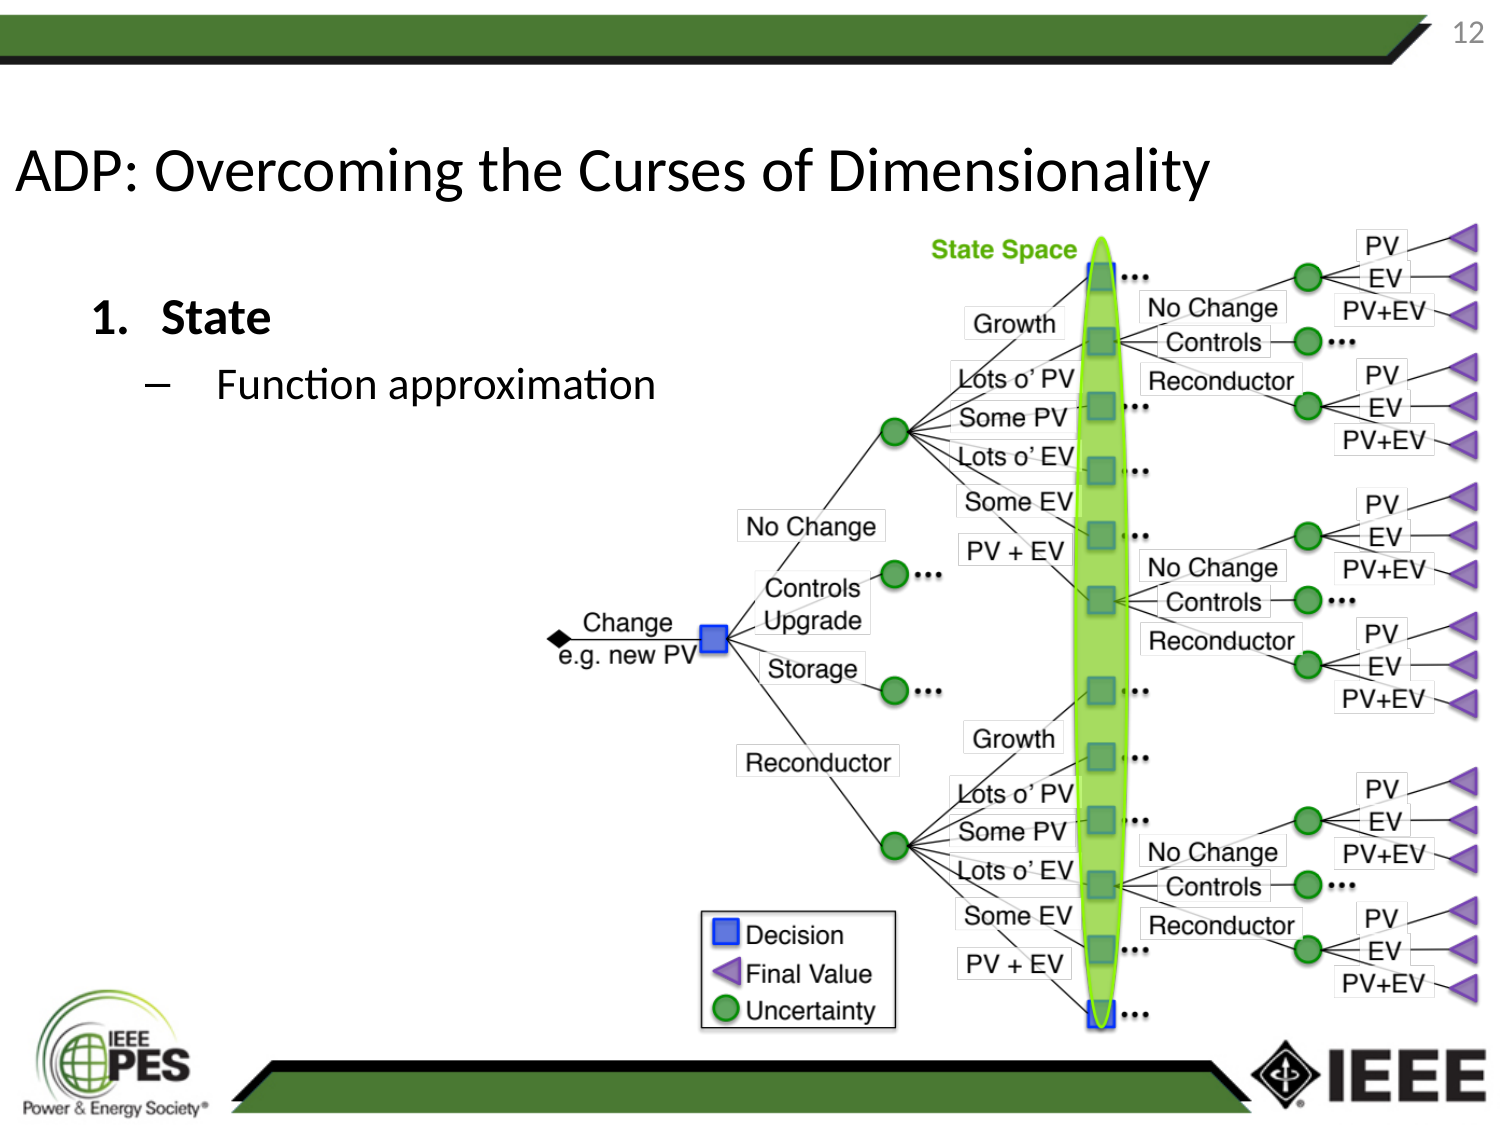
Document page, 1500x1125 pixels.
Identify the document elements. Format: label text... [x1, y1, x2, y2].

picture [0, 0, 1500, 119]
list State Function approximation [74, 274, 1426, 1125]
picture [0, 212, 1500, 1125]
title ADP: Overcoming the Curses of Dimensionality [0, 119, 1500, 213]
slide_number 12 [1149, 0, 1500, 60]
